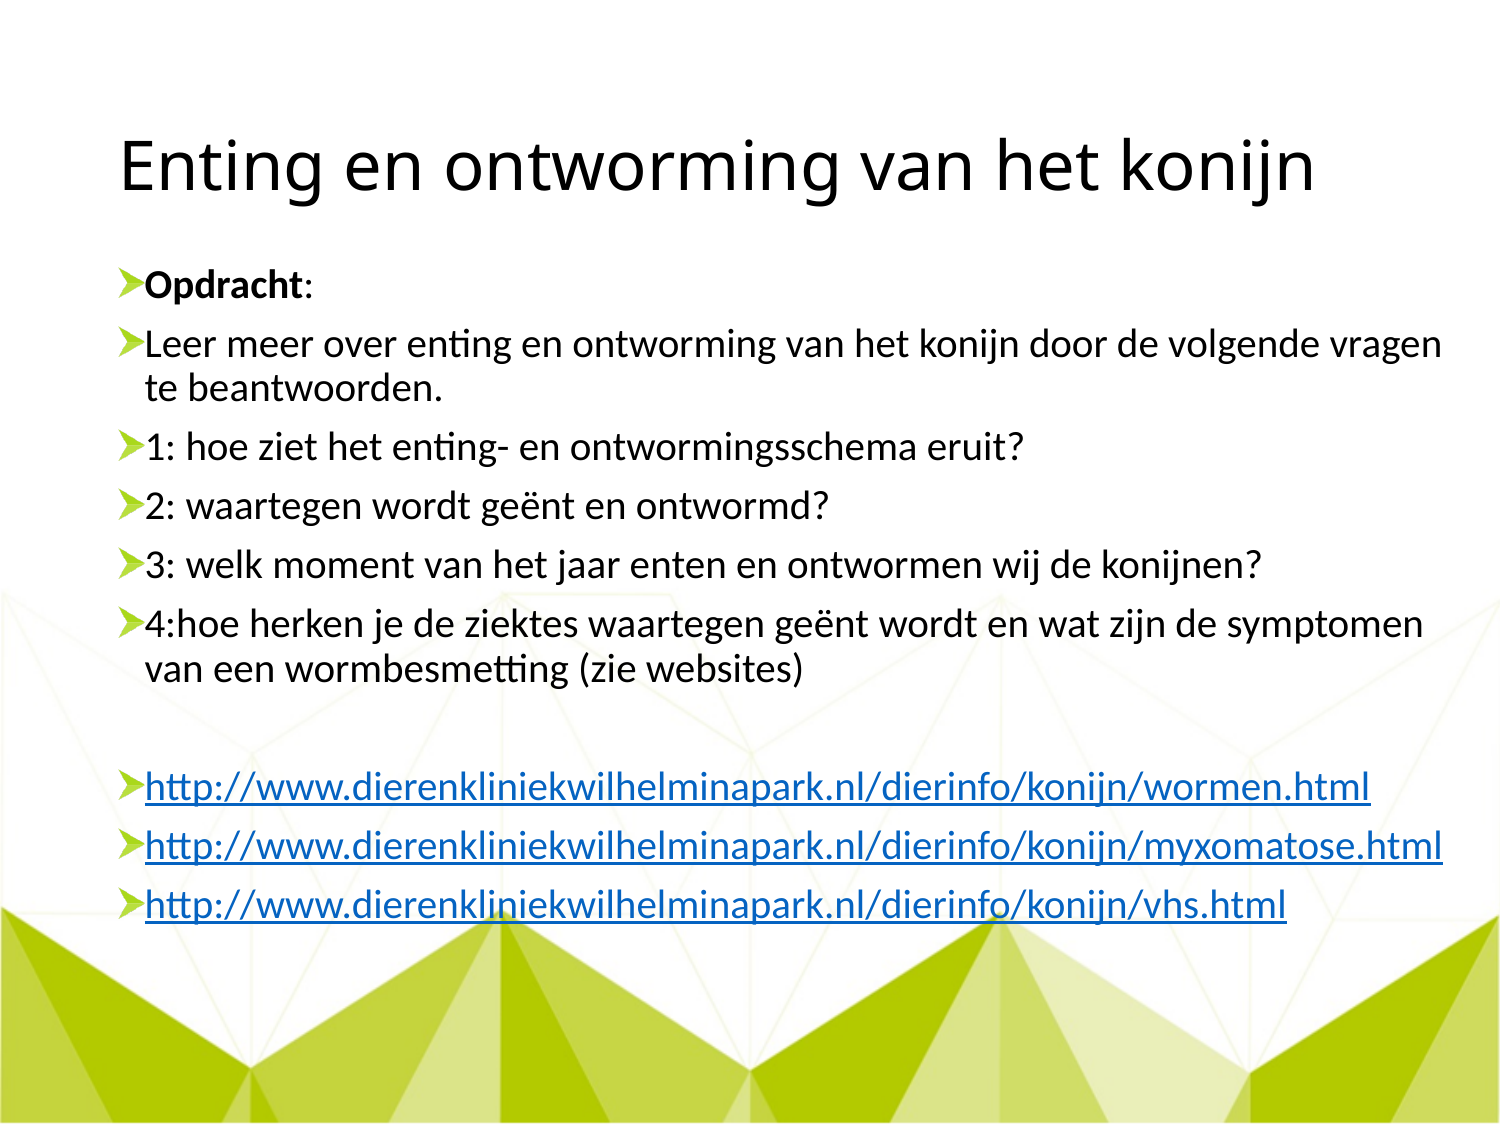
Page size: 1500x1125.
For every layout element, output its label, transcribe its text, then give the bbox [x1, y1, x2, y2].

list Opdracht: Leer meer over enting en ontworming van het konijn door de volgende vragen te beantwoorden. 1: hoe ziet het enting- en ontwormingsschema eruit? 2: waartegen wordt geënt en ontwormd? 3: welk moment van het jaar enten en ontwormen wij de konijnen? 4:hoe herken je de ziektes waartegen geënt wordt en wat zijn de symptomen van een wormbesmetting (zie websites) http://www.dierenkliniekwilhelminapark.nl/dierinfo/konijn/wormen.html http://www.dierenkliniekwilhelminapark.nl/dierinfo/konijn/myxomatose.html http://www.dierenkliniekwilhelminapark.nl/dierinfo/konijn/vhs.html [103, 255, 1471, 970]
title Enting en ontworming van het konijn [103, 59, 1397, 255]
picture [0, 0, 1500, 1125]
